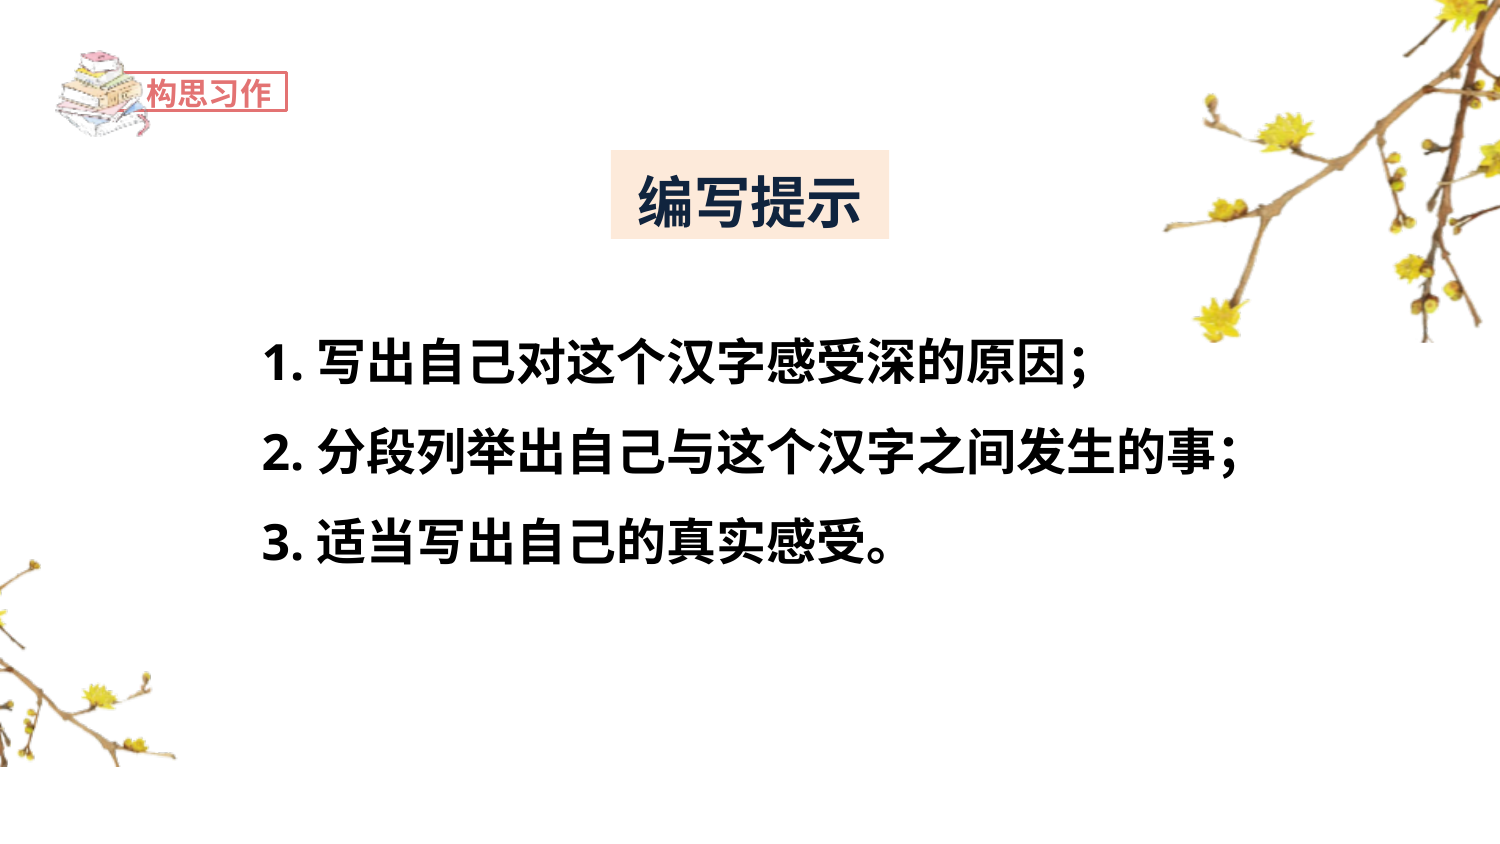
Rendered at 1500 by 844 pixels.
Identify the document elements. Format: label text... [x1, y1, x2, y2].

text_box 构思习作 [156, 68, 291, 117]
picture [54, 43, 151, 140]
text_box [610, 132, 890, 244]
text_box 1.写出自己对这个汉字感受深的原因； 2.分段列举出自己与这个汉字之间发生的事； 3.适当写出自己的真实感受。 [250, 294, 1250, 576]
picture [1160, 0, 1500, 343]
picture [0, 554, 179, 767]
